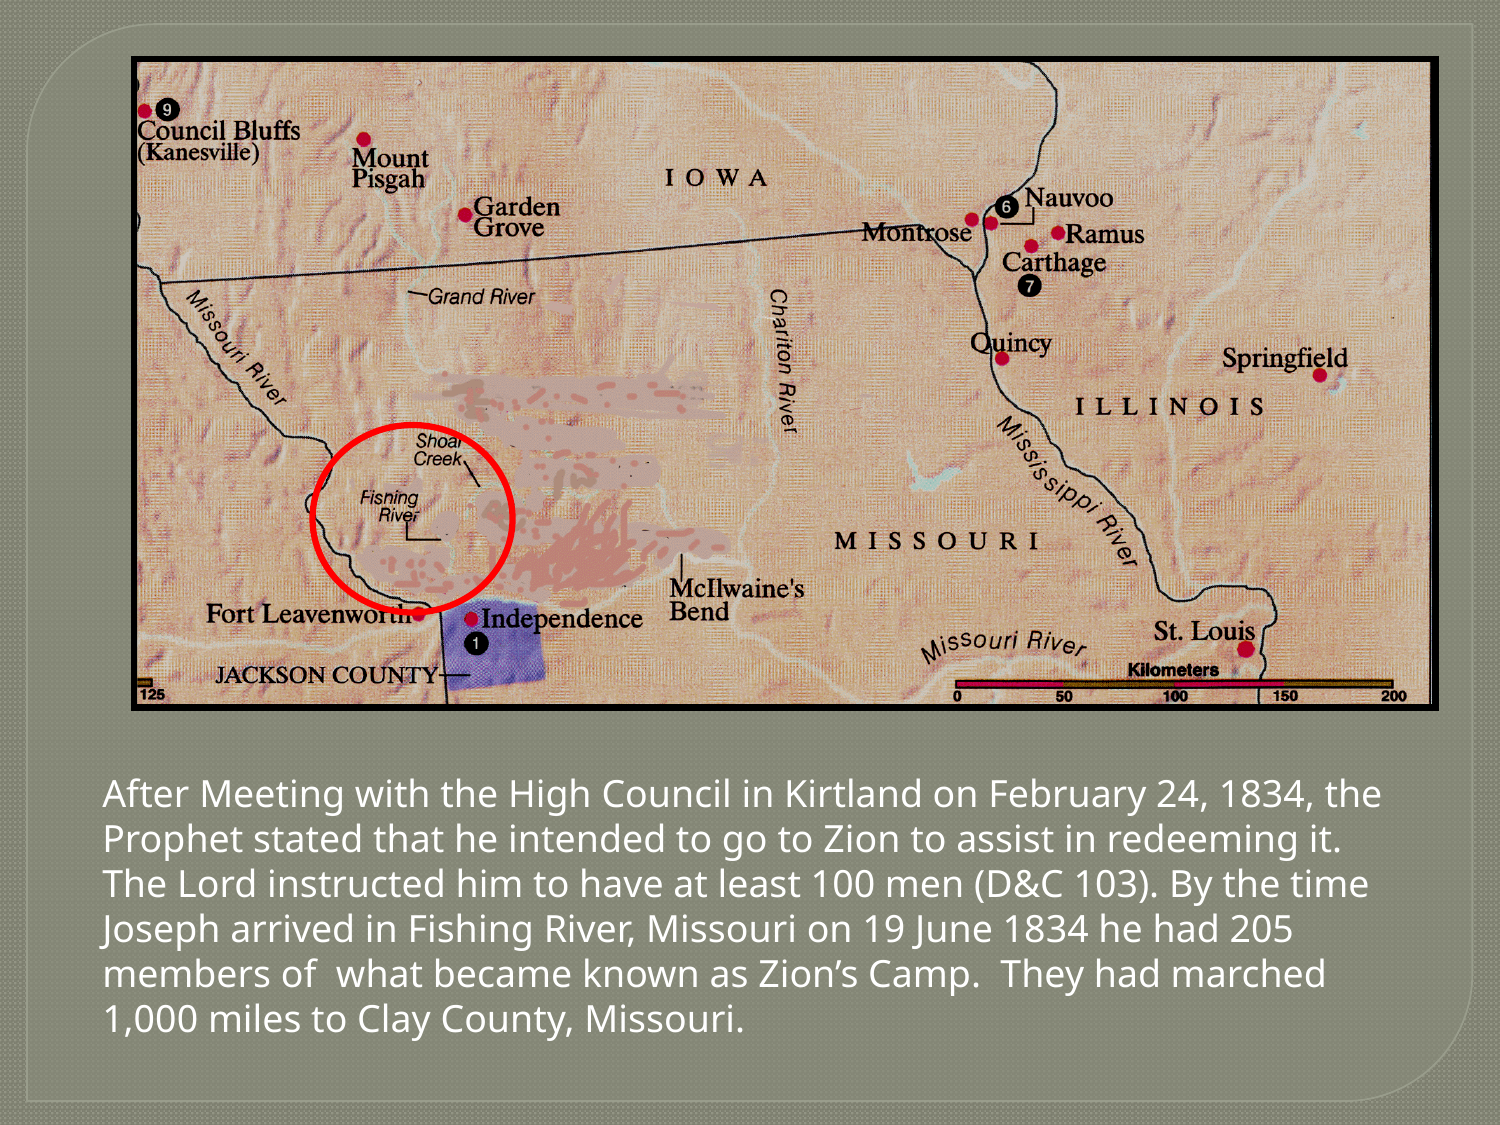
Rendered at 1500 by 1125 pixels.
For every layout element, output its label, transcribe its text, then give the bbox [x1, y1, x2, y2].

picture [137, 62, 1433, 705]
text_box After Meeting with the High Council in Kirtland on February 24, 1834, the Prophet stated that he intended to go to Zion to assist in redeeming it. The Lord instructed him to have at least 100 men (D&C 103). By the time Joseph arrived in Fishing River, Missouri on 19 June 1834 he had 205 members of what became known as Zion’s Camp. They had marched 1,000 miles to Clay County, Missouri. [87, 762, 1425, 1048]
